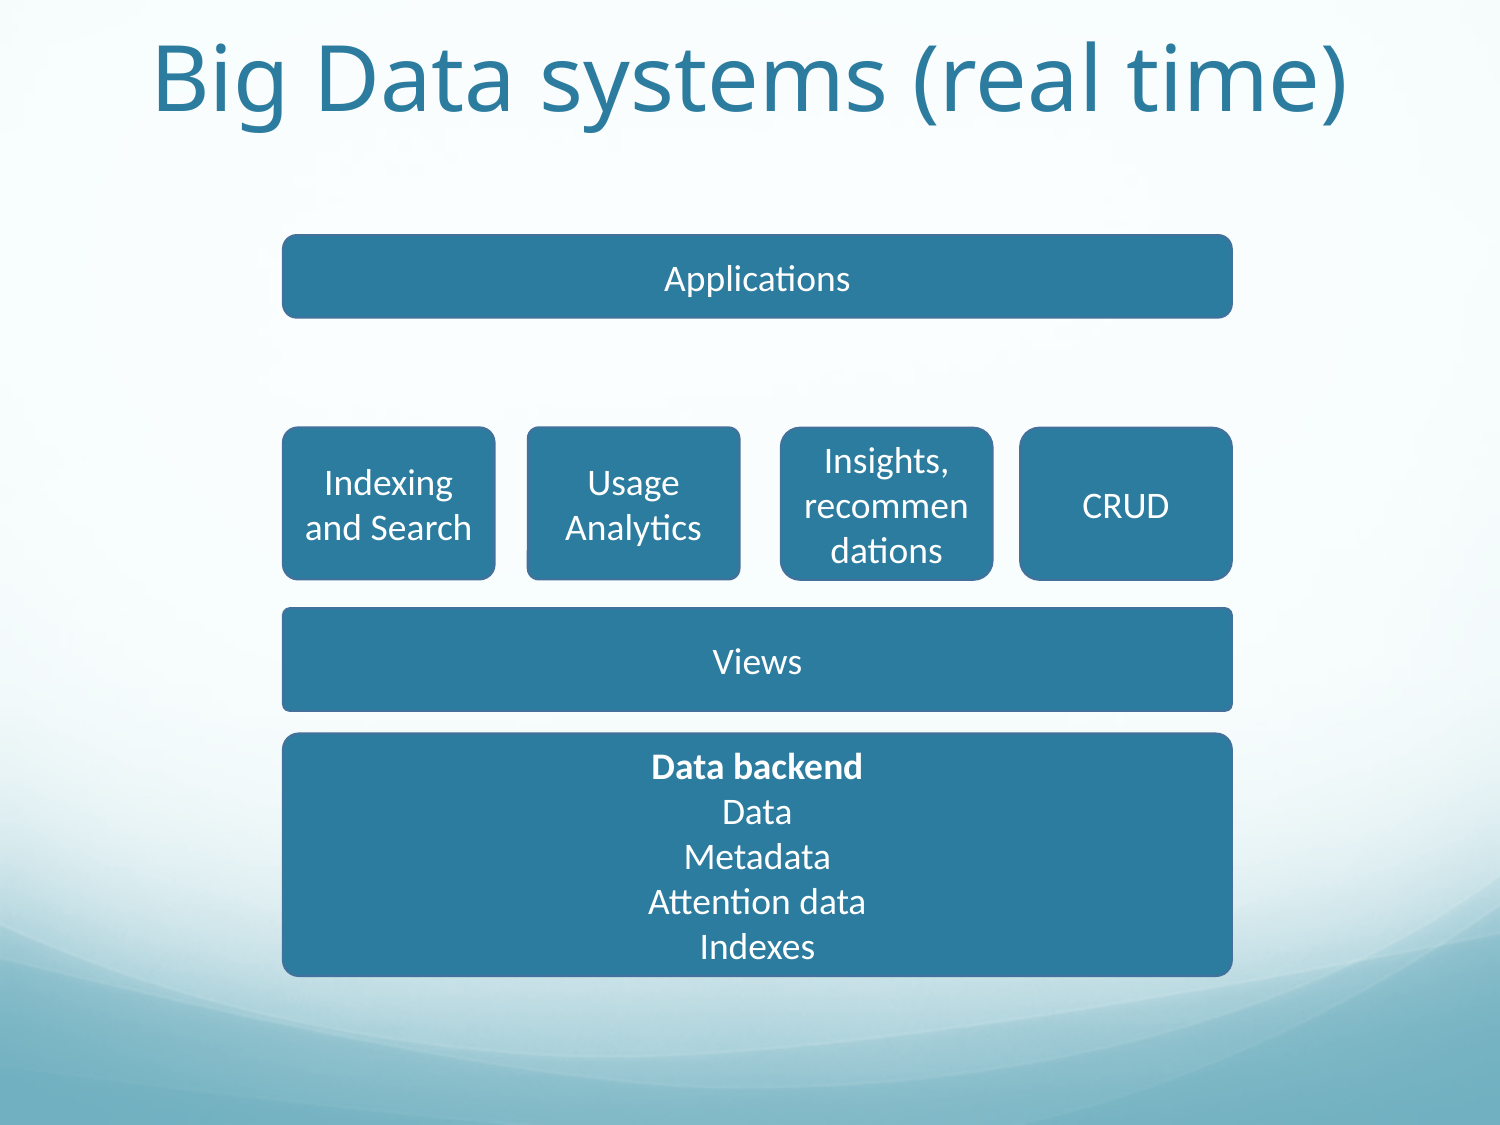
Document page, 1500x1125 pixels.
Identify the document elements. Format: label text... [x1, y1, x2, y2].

text_box Insights, recommendations [780, 427, 993, 580]
text_box Indexing and Search [282, 427, 495, 580]
text_box Usage Analytics [527, 427, 740, 580]
title Big Data systems (real time) [90, 17, 1410, 137]
text_box Applications [282, 235, 1232, 318]
text_box Views [282, 608, 1232, 711]
text_box CRUD [1020, 427, 1232, 580]
text_box Data backend Data Metadata Attention data Indexes [282, 733, 1232, 977]
